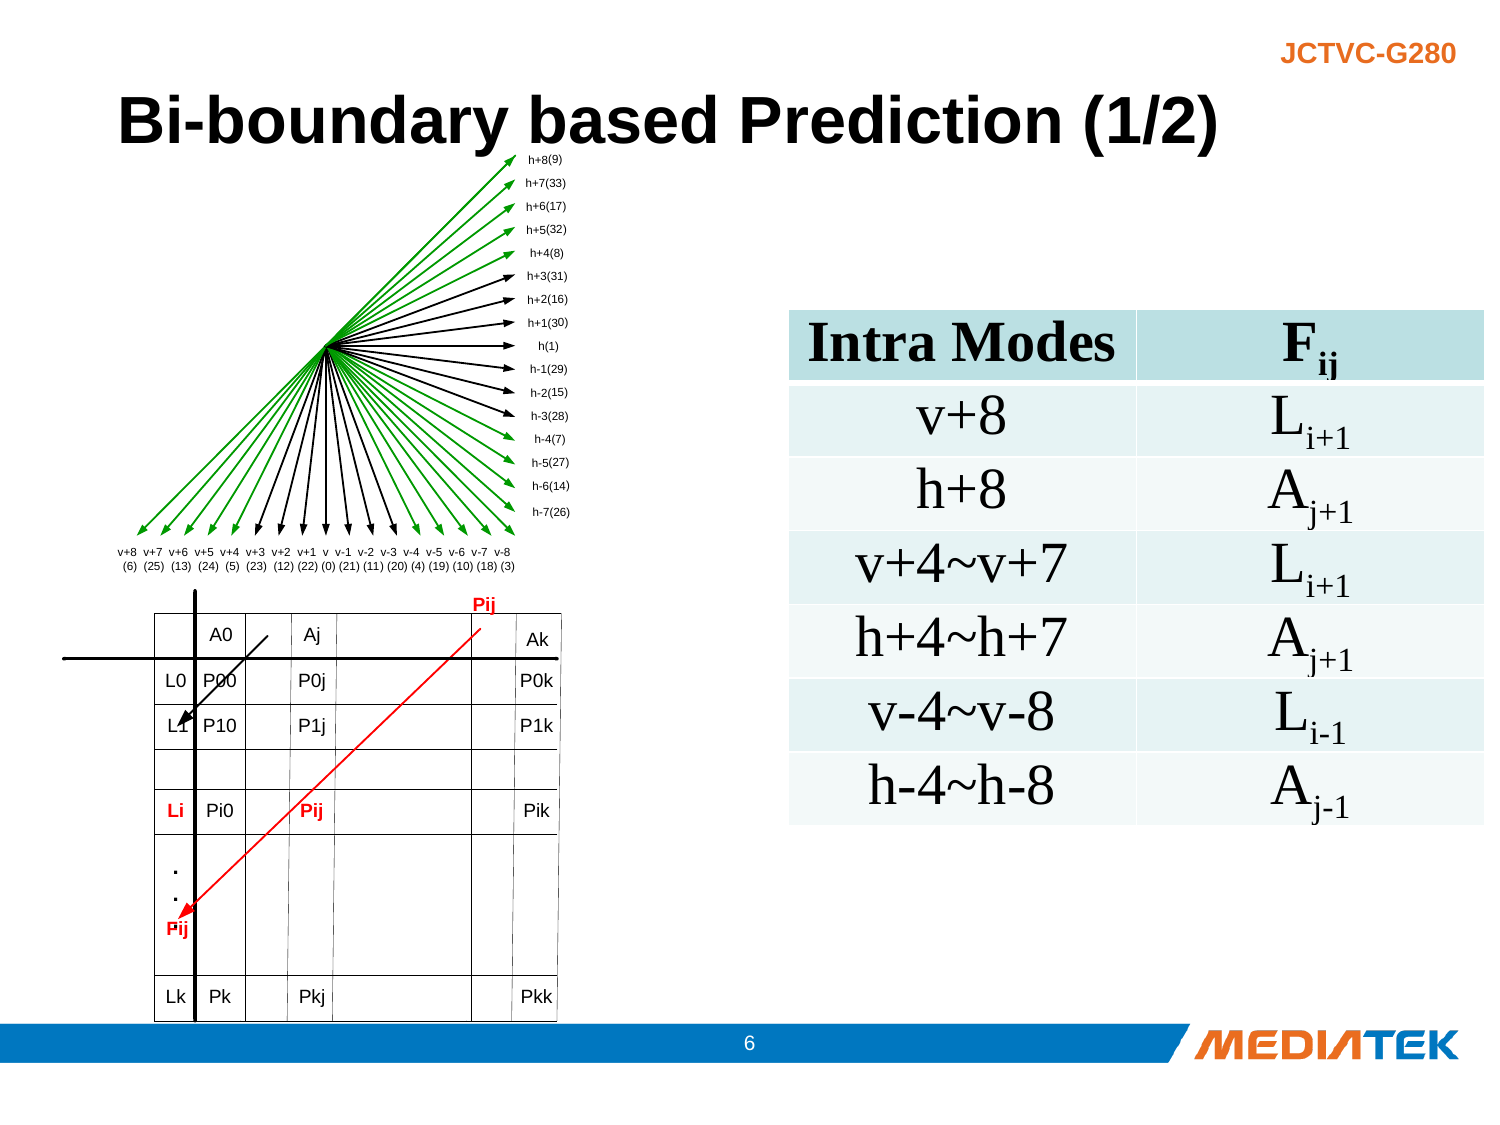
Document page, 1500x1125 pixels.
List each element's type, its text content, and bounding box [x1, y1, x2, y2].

slide_number 5 [711, 1022, 789, 1090]
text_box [93, 128, 580, 580]
table_header Intra Modes [789, 310, 1136, 380]
table_cell Li+1 [1137, 386, 1484, 456]
table_cell Li+1 [1137, 531, 1484, 604]
table_cell h+4~h+7 [789, 605, 1136, 677]
table_cell Li-1 [1137, 679, 1484, 751]
table_cell v+8 [789, 386, 1136, 456]
table_cell h-4~h-8 [789, 753, 1136, 825]
table_header Fij [1137, 310, 1484, 380]
table_cell h+8 [789, 458, 1136, 530]
table_cell v-4~v-8 [789, 679, 1136, 751]
table_cell v+4~v+7 [789, 531, 1136, 604]
picture [789, 1023, 1459, 1063]
picture [0, 1023, 711, 1063]
table_cell Aj+1 [1137, 605, 1484, 677]
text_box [58, 579, 573, 1027]
table_cell Aj-1 [1137, 753, 1484, 825]
title Bi-boundary based Prediction (1/2) [101, 62, 1425, 172]
table_cell Aj+1 [1137, 458, 1484, 530]
